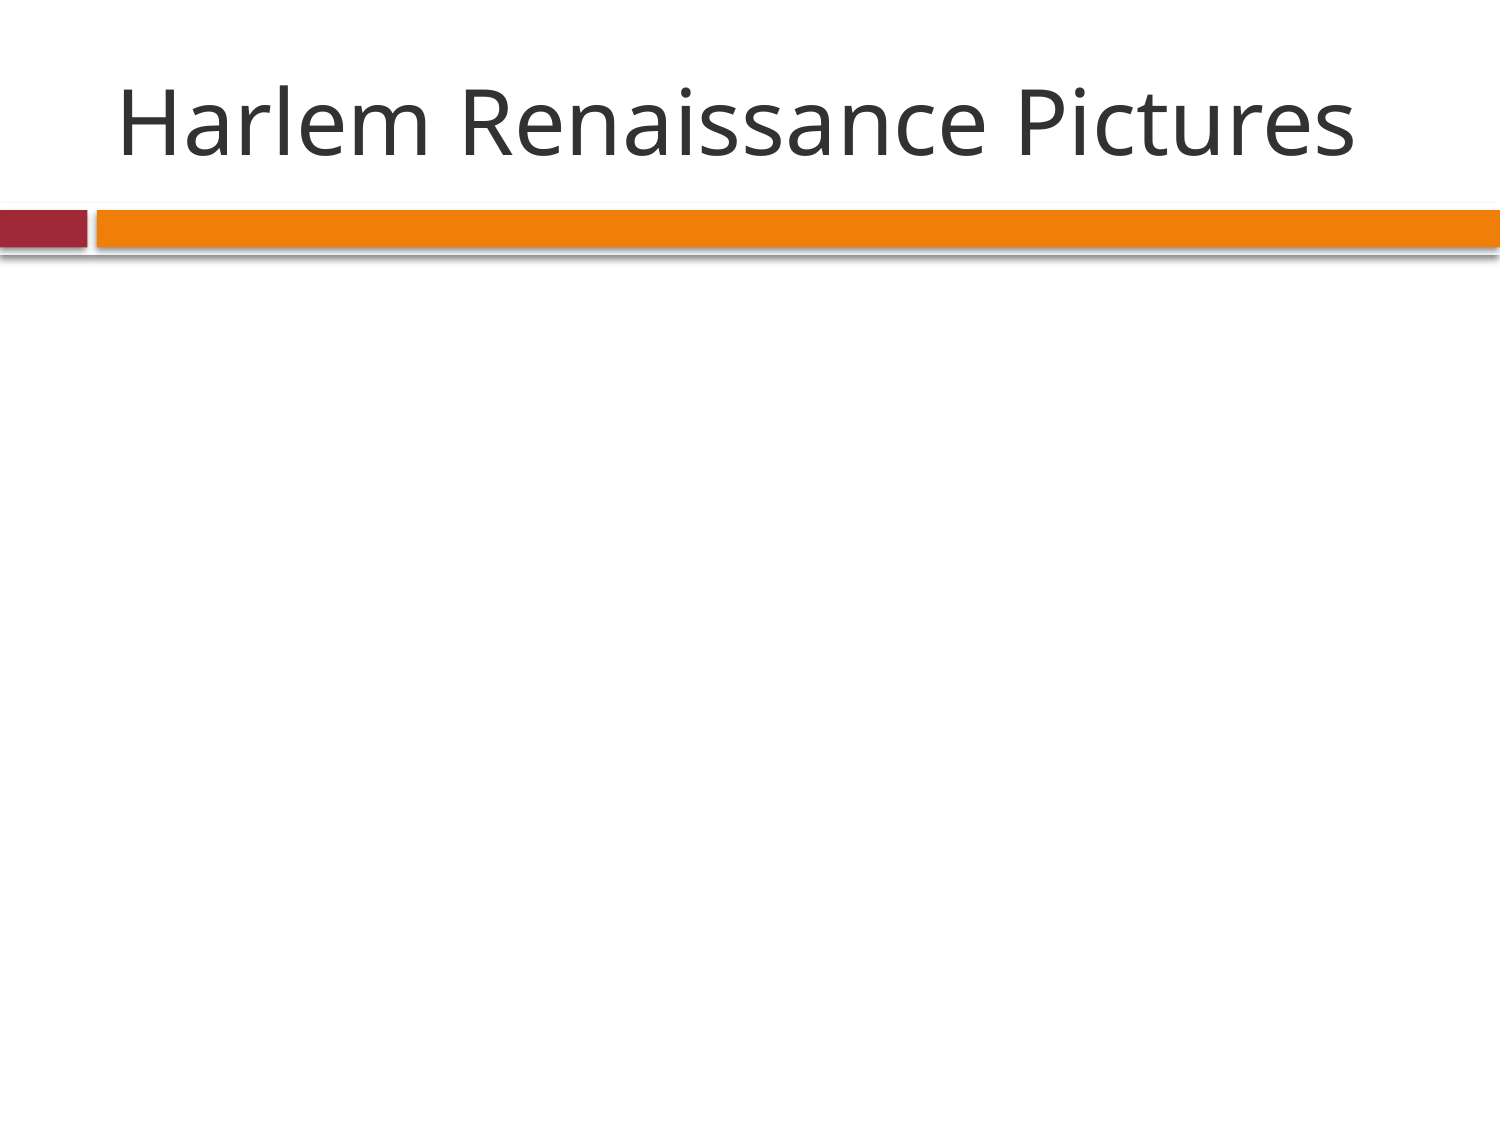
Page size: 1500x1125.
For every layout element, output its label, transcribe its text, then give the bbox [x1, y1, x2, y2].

title Harlem Renaissance Pictures [100, 37, 1438, 200]
